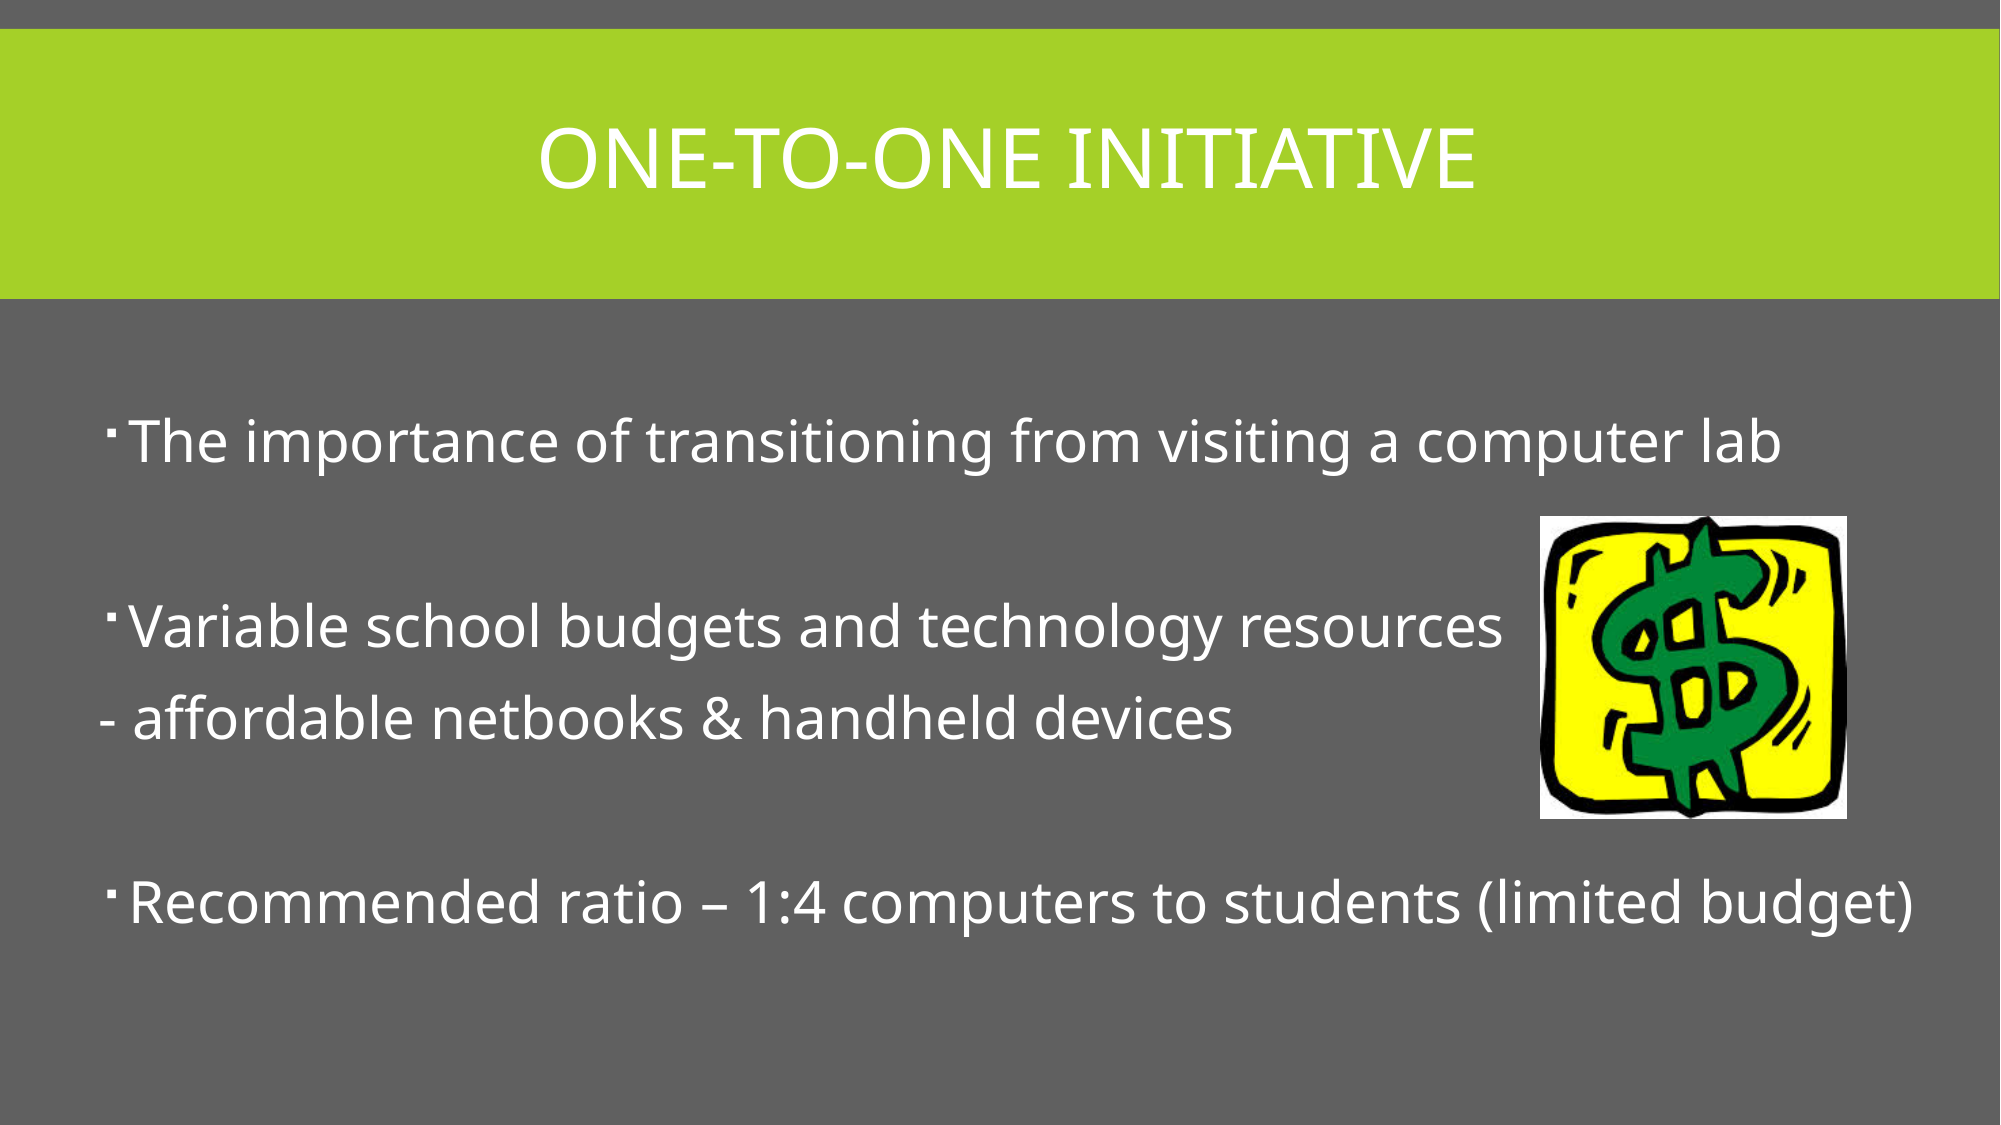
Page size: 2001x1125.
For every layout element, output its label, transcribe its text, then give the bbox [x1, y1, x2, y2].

title One-to-one initiative [521, 39, 1677, 287]
picture [1539, 516, 1847, 820]
list The importance of transitioning from visiting a computer lab Variable school budgets and technology resources - affordable netbooks & handheld devices Recommended ratio – 1:4 computers to students (limited budget) [83, 404, 2000, 1095]
